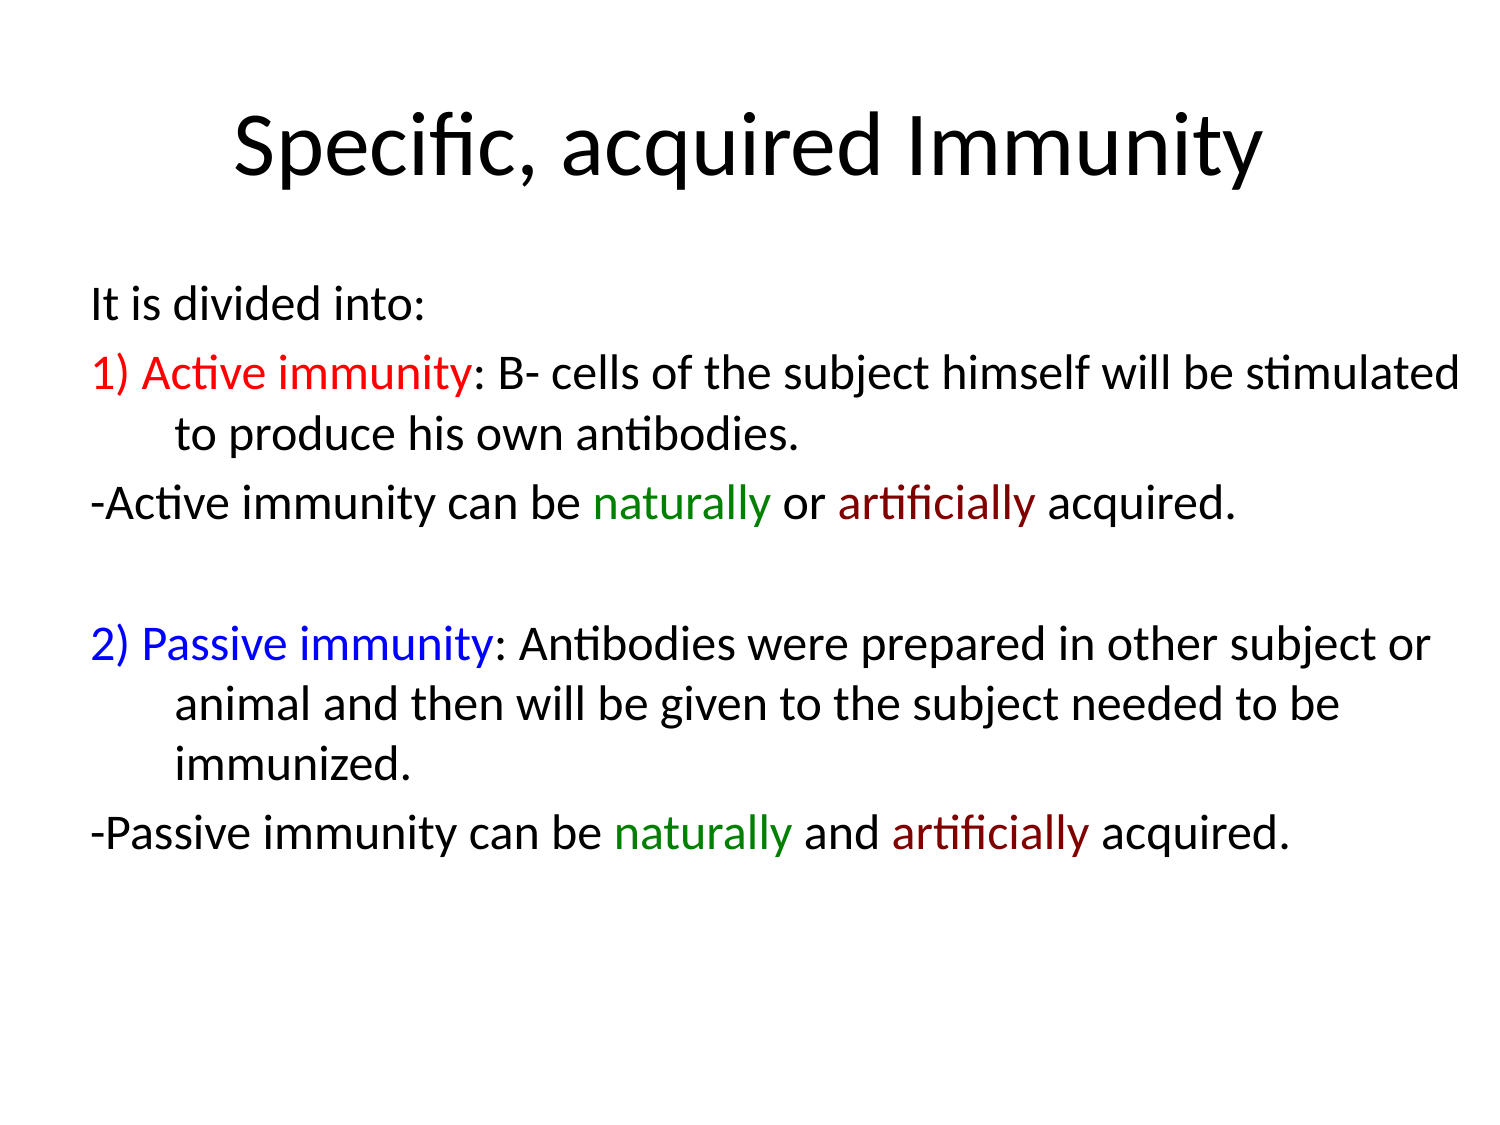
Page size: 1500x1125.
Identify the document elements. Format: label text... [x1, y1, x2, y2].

title Specific, acquired Immunity [75, 45, 1425, 233]
list It is divided into: 1) Active immunity: B- cells of the subject himself will be stimulated to produce his own antibodies. -Active immunity can be naturally or artificially acquired. 2) Passive immunity: Antibodies were prepared in other subject or animal and then will be given to the subject needed to be immunized. -Passive immunity can be naturally and artificially acquired. [75, 262, 1500, 1005]
